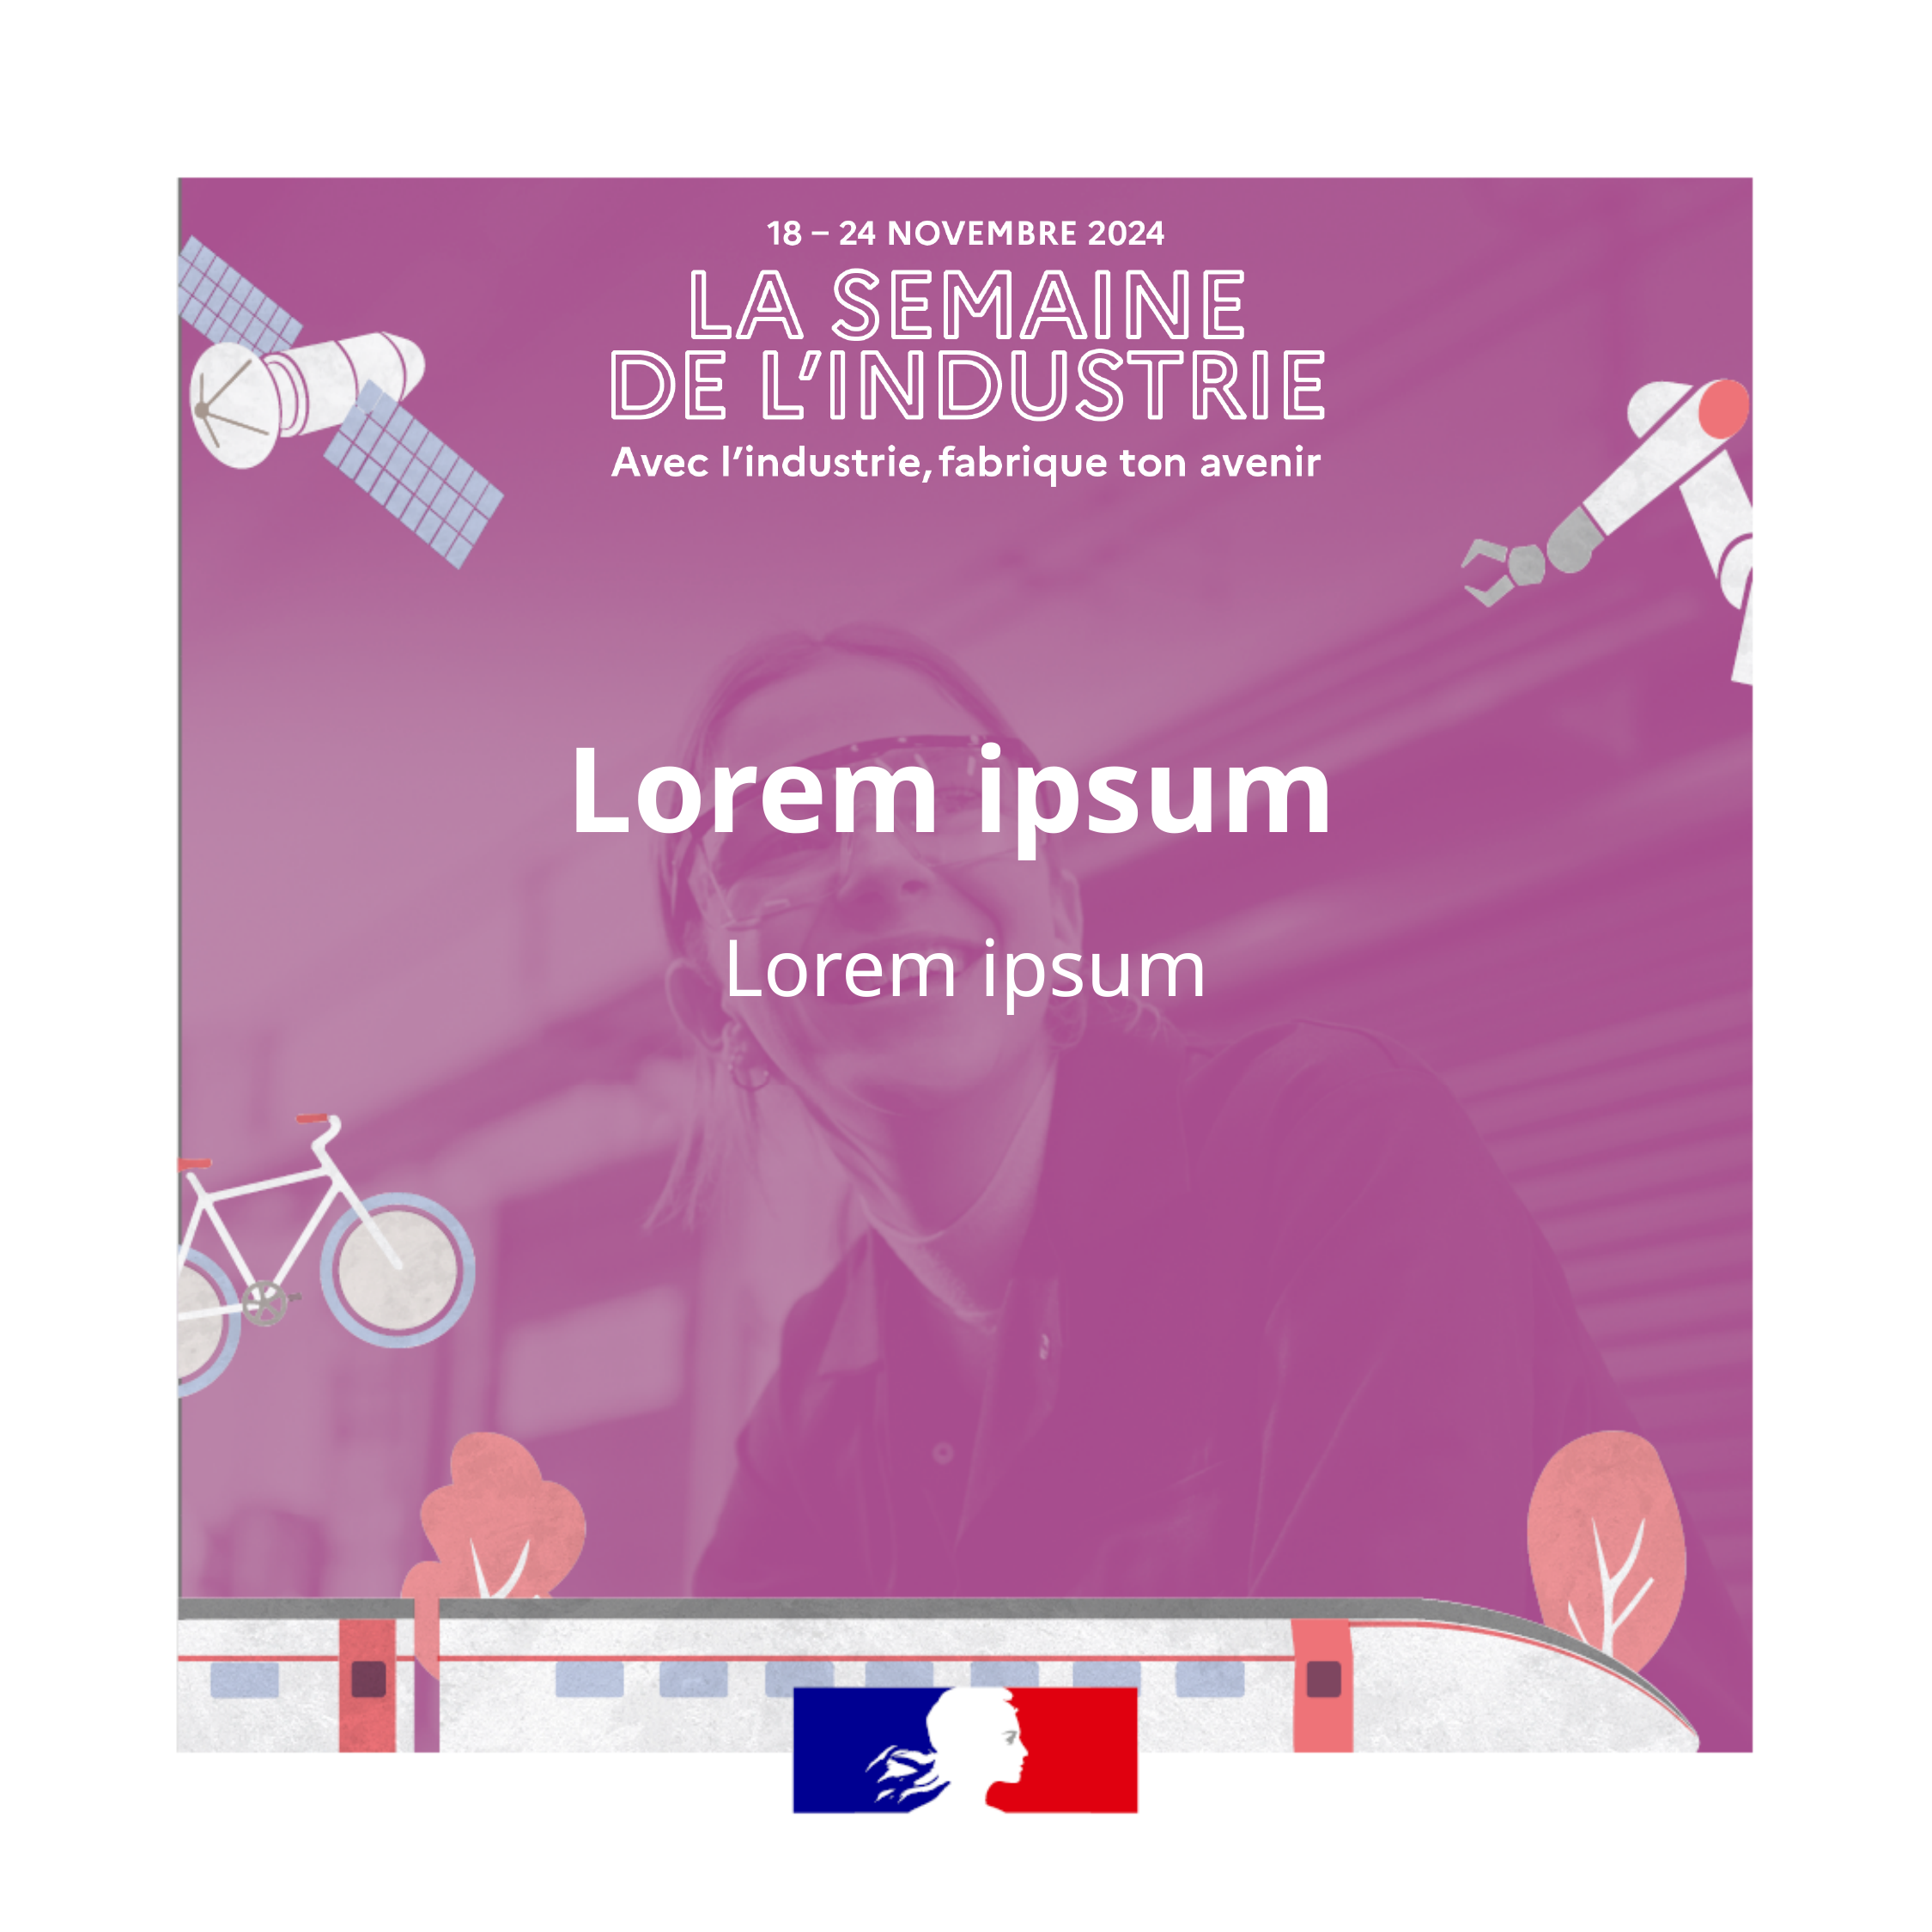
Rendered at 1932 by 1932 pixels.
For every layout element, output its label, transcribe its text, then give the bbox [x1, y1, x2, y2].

picture [0, 0, 1932, 1932]
text_box Lorem ipsum [289, 911, 1643, 1019]
text_box Lorem ipsum [275, 708, 1628, 863]
